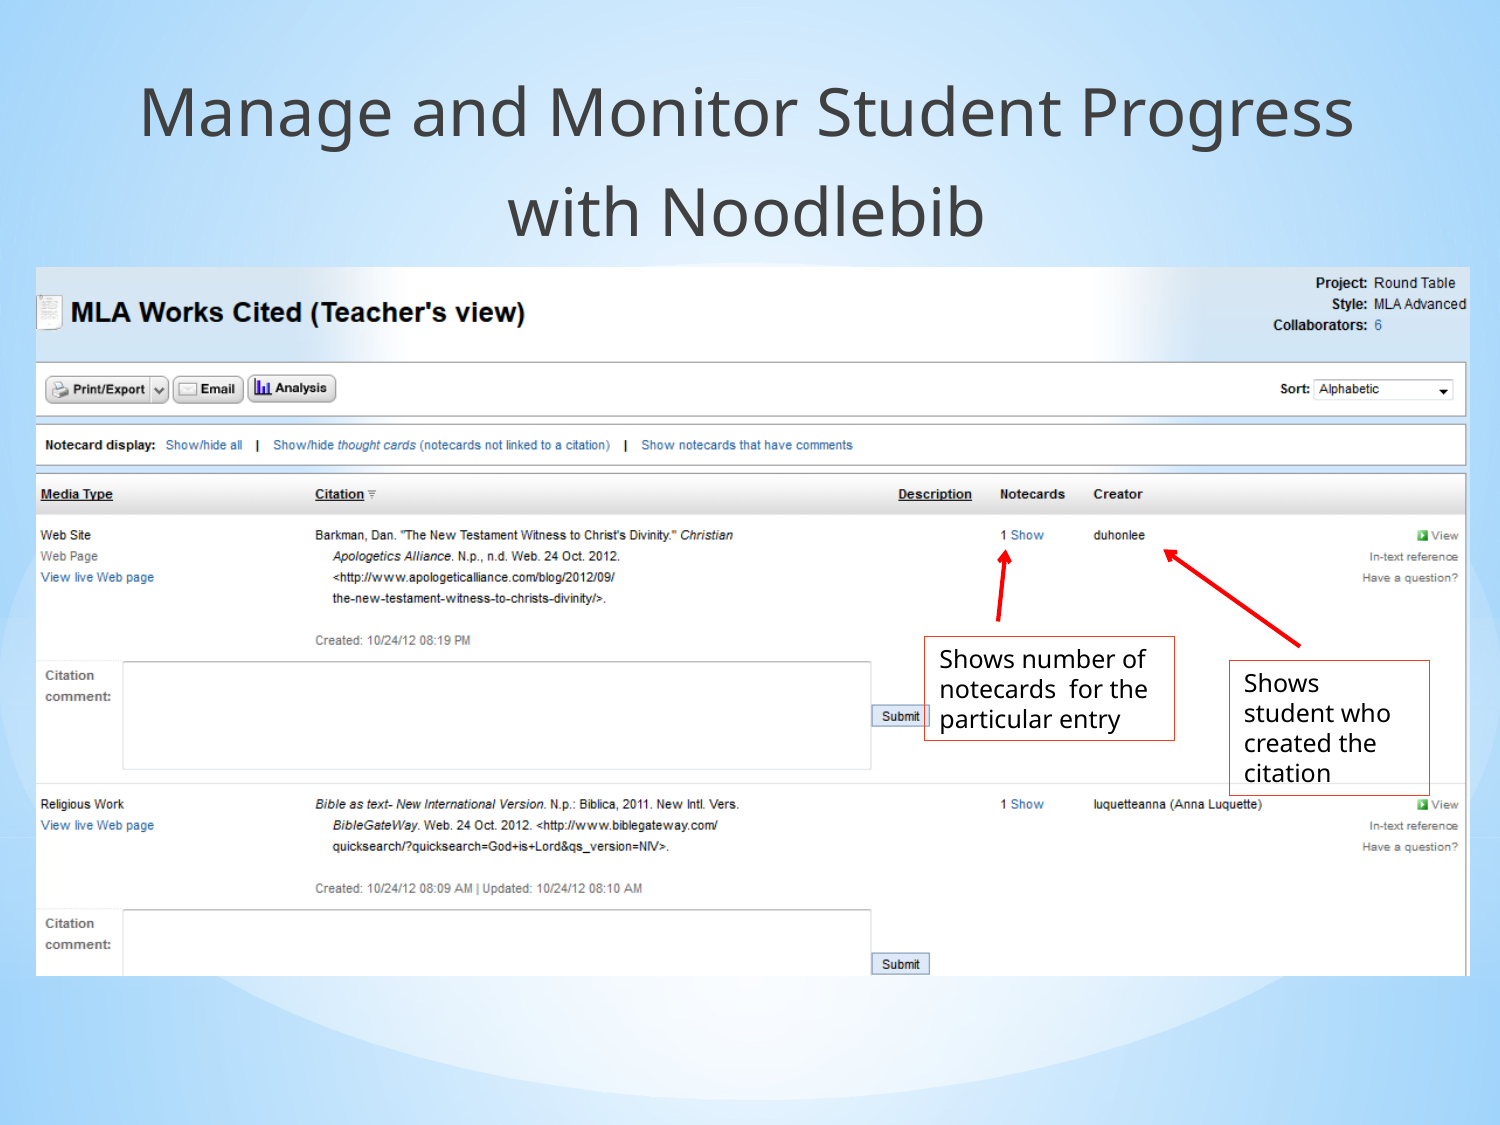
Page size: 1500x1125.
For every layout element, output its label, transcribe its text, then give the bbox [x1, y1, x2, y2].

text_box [1162, 549, 1301, 647]
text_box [997, 548, 1006, 622]
list Manage and Monitor Student Progress with Noodlebib [87, 62, 1400, 265]
picture [36, 267, 1470, 976]
